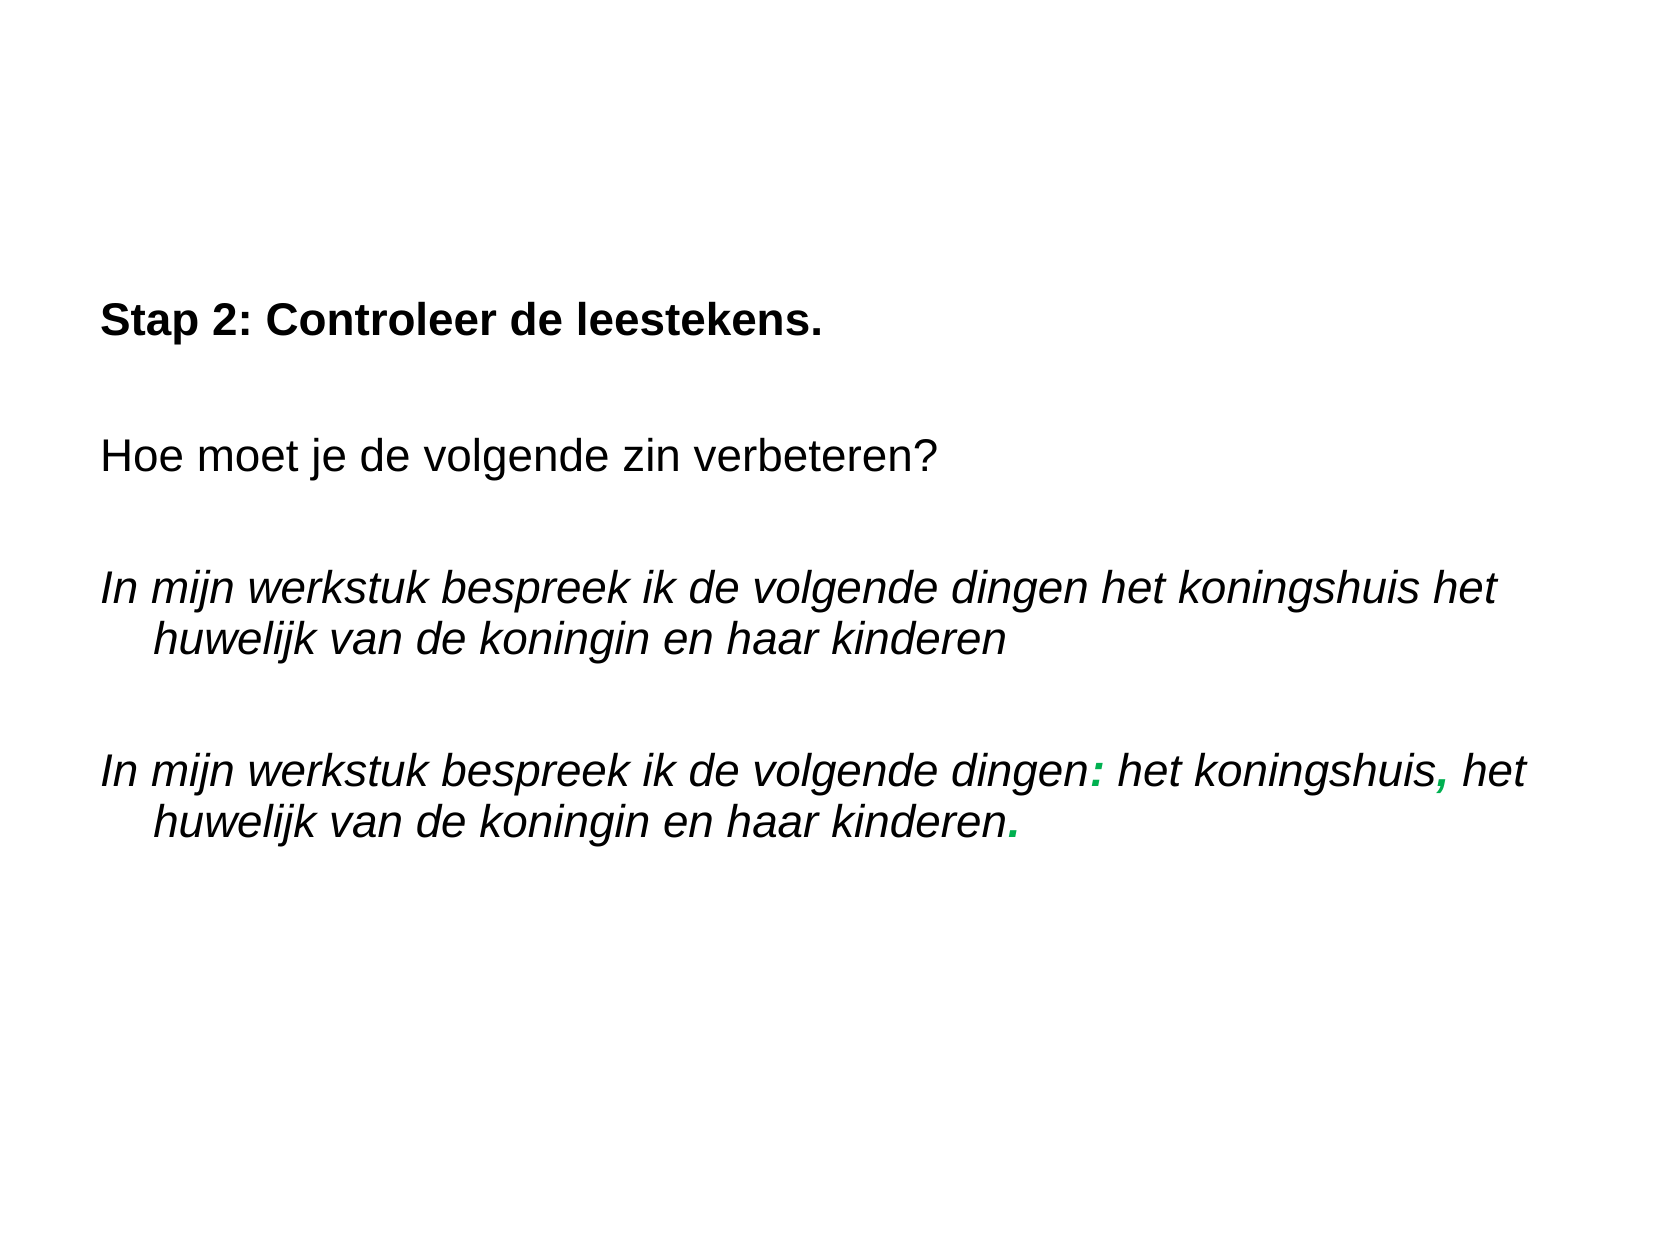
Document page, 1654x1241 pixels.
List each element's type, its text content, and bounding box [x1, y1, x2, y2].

list Stap 2: Controleer de leestekens. Hoe moet je de volgende zin verbeteren? In mijn werkstuk bespreek ik de volgende dingen het koningshuis het huwelijk van de koningin en haar kinderen In mijn werkstuk bespreek ik de volgende dingen: het koningshuis, het huwelijk van de koningin en haar kinderen. [82, 290, 1538, 1010]
